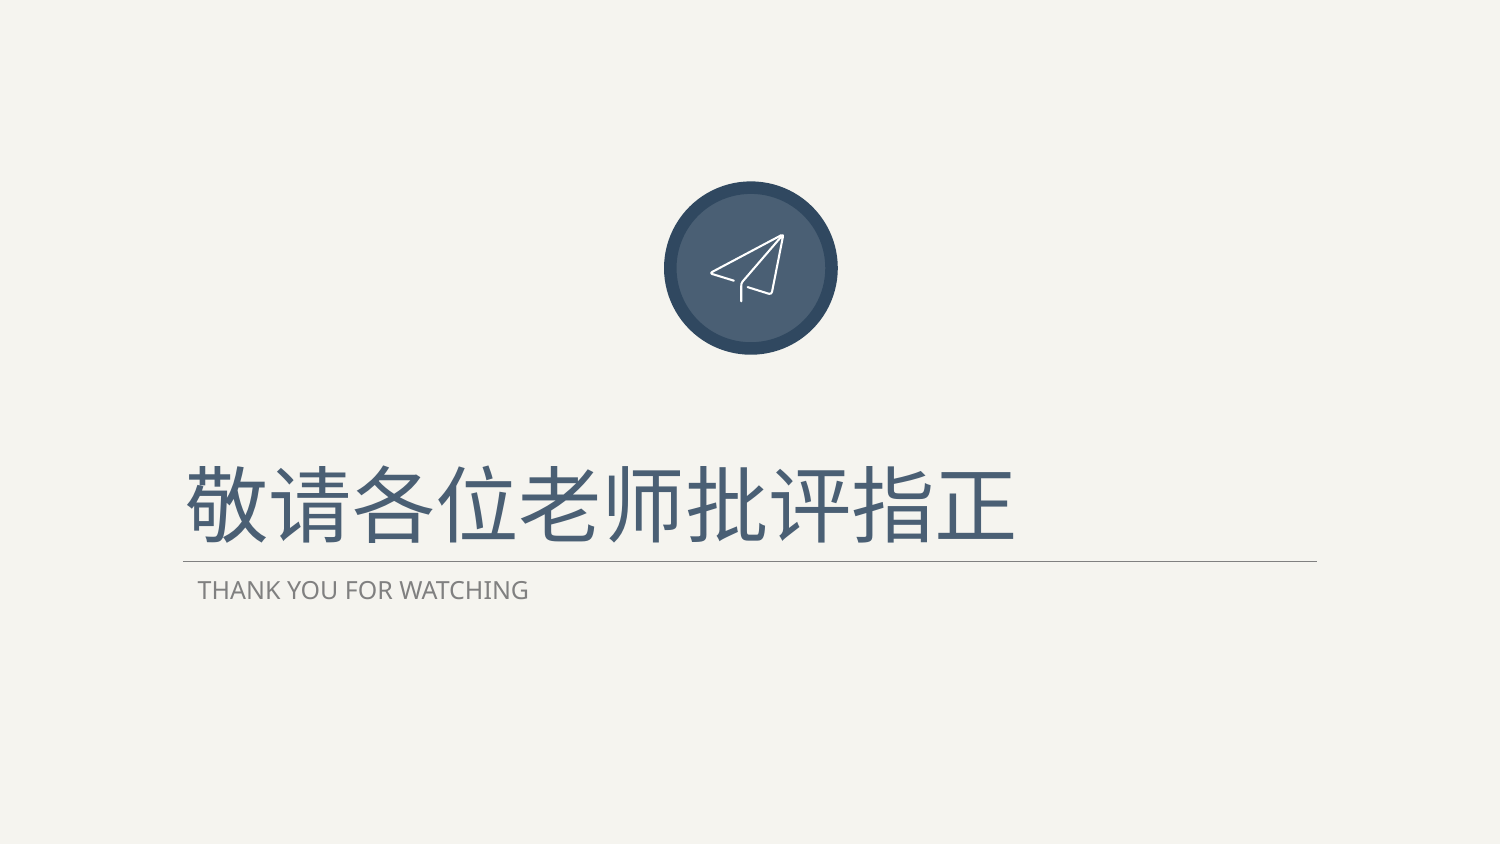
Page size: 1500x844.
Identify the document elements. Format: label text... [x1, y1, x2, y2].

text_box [670, 187, 832, 349]
text_box 敬请各位老师批评指正 [171, 445, 1329, 561]
text_box THANK YOU FOR WATCHING [182, 573, 1317, 607]
